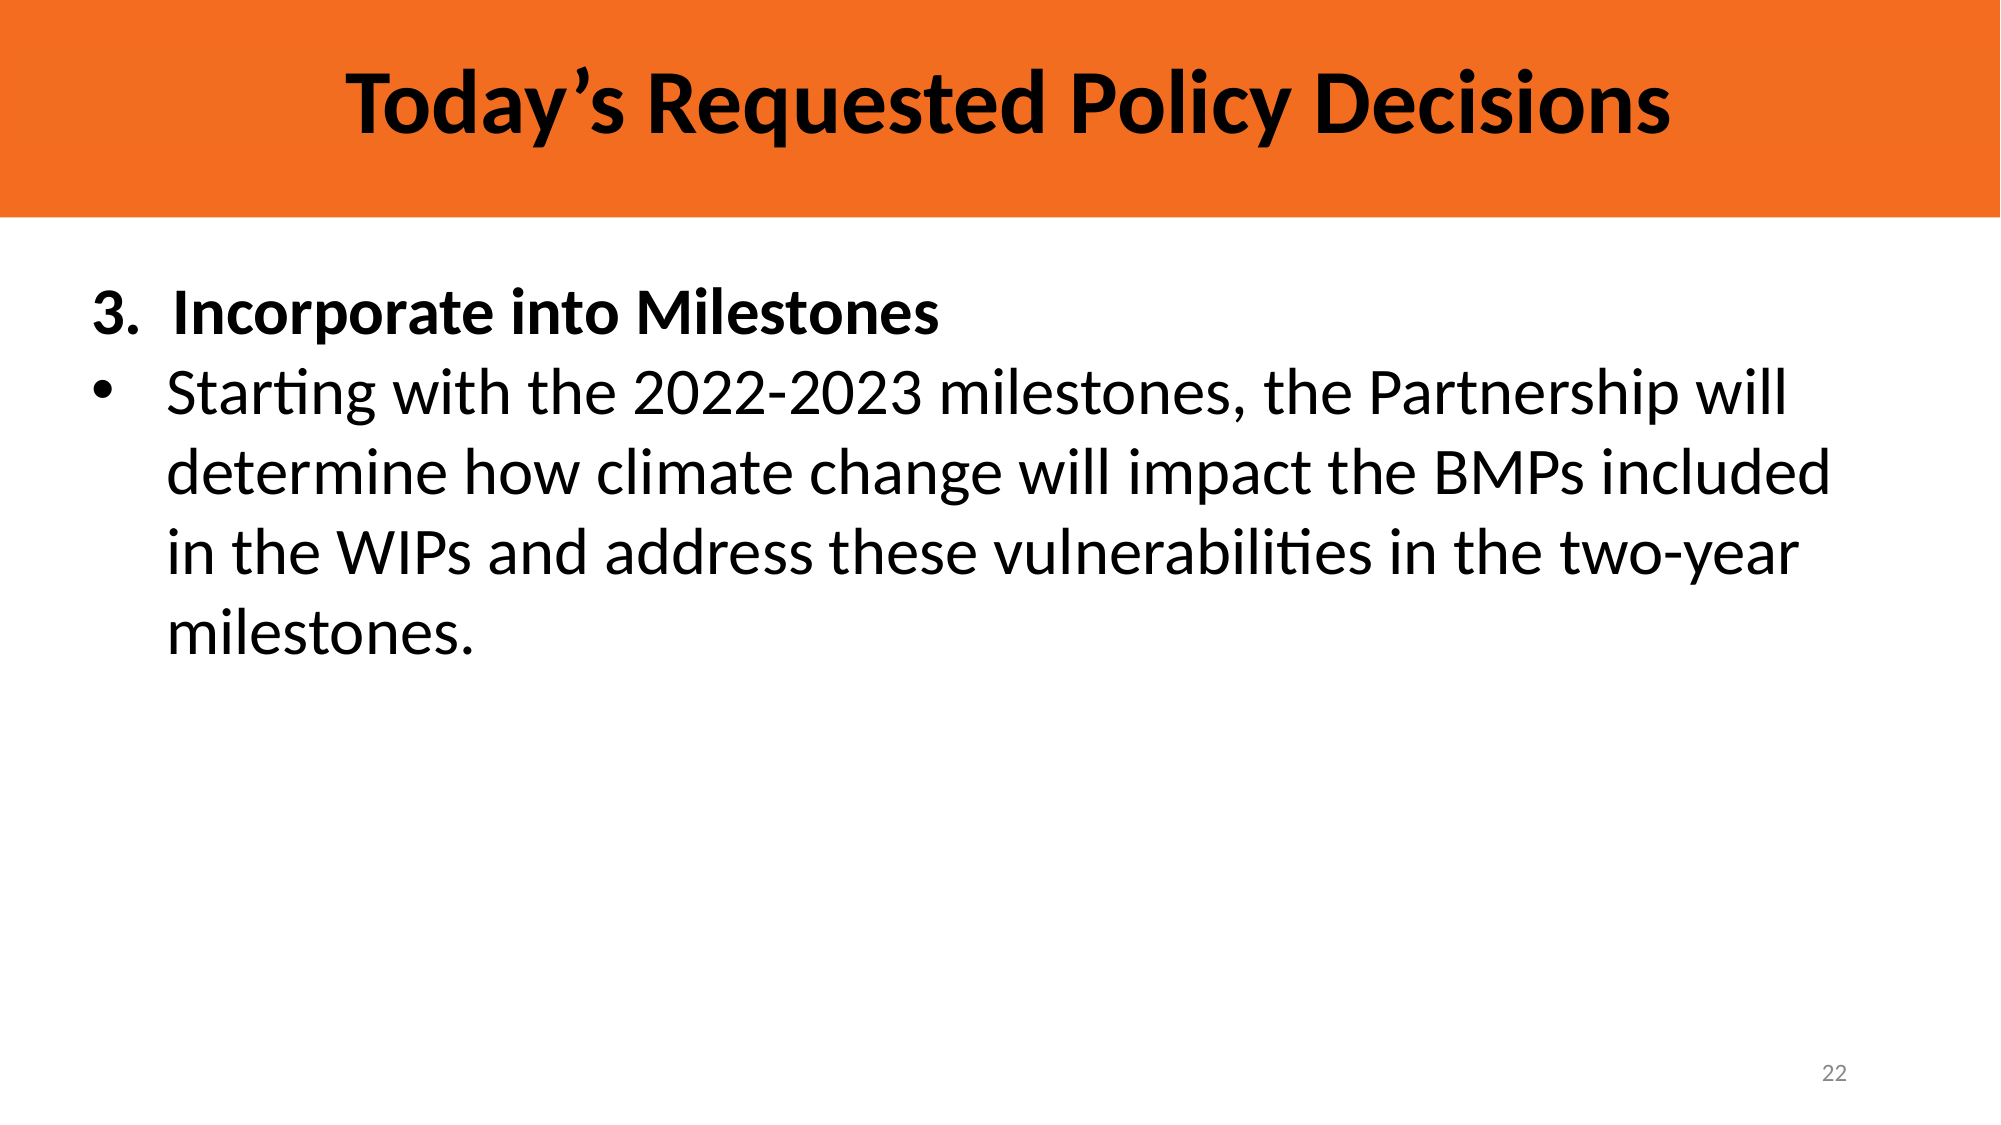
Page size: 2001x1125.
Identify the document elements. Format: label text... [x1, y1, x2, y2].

title Today’s Requested Policy Decisions [9, 41, 2000, 153]
text_box 3. Incorporate into Milestones Starting with the 2022-2023 milestones, the Partnership will determine how climate change will impact the BMPs included in the WIPs and address these vulnerabilities in the two-year milestones. [76, 260, 1908, 836]
slide_number 22 [1817, 1060, 1852, 1090]
